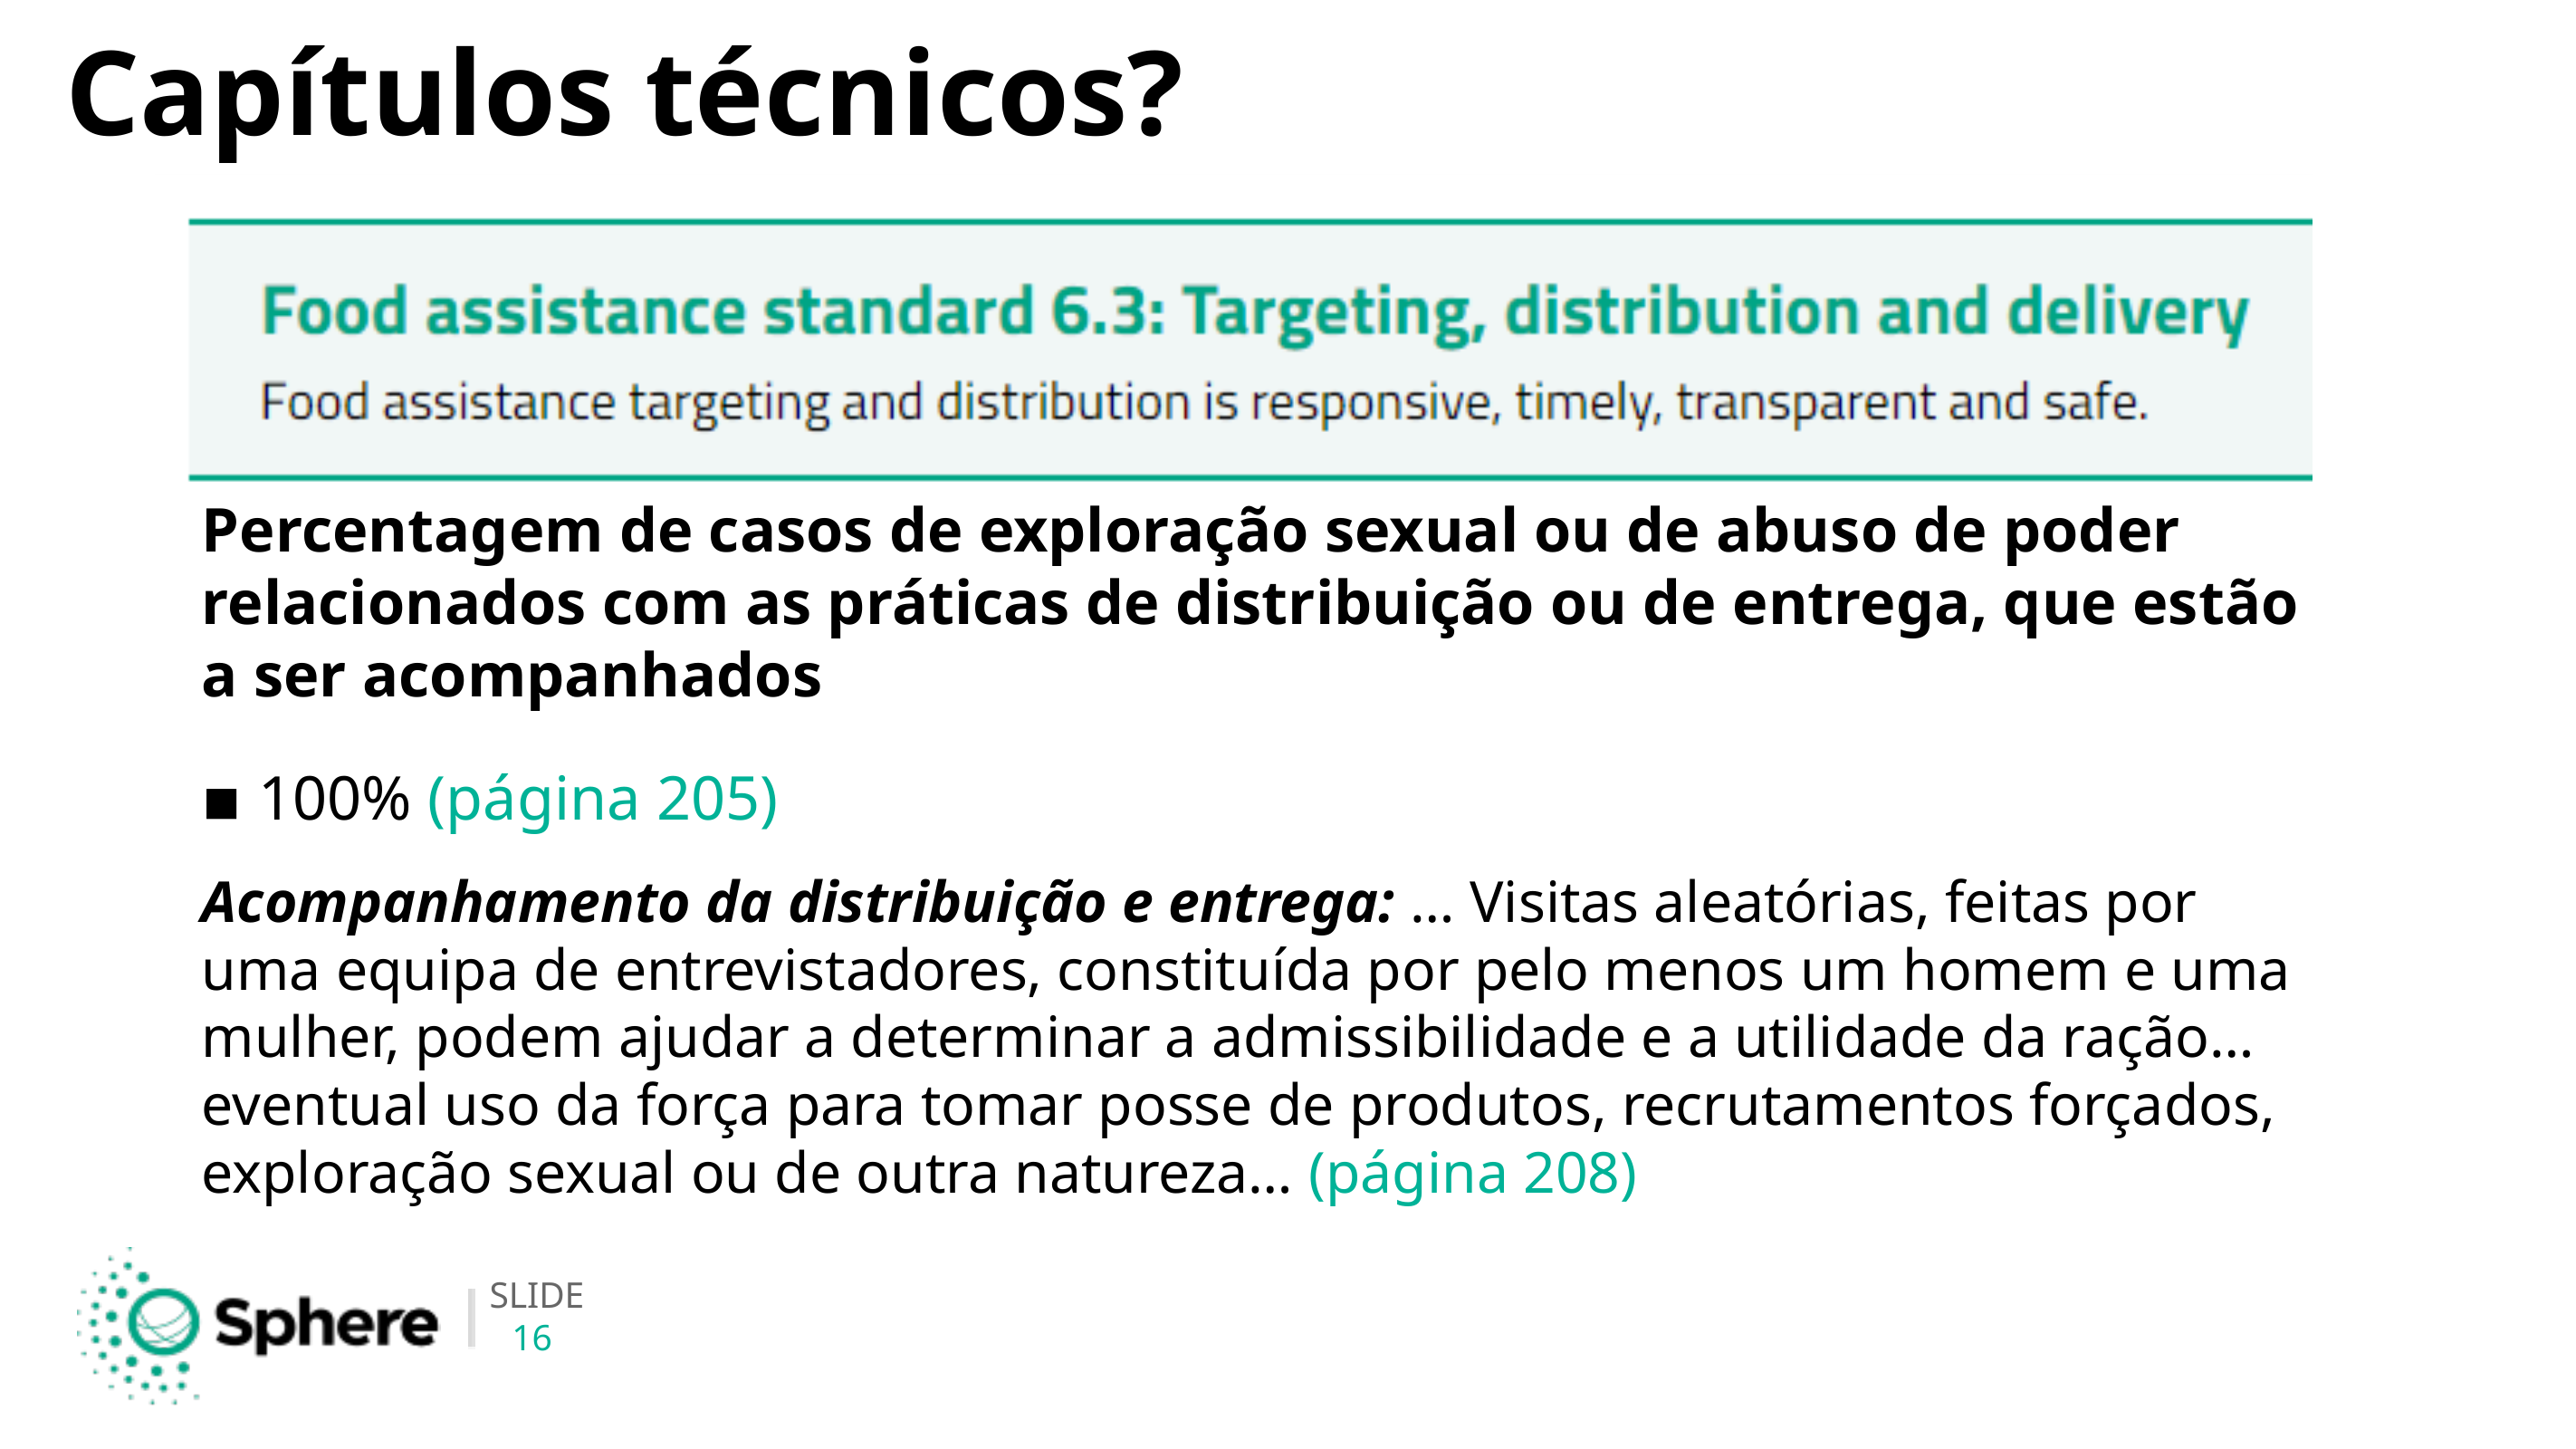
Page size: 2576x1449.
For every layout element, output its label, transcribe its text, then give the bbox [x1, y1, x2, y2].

picture [155, 173, 2313, 552]
list Percentagem de casos de exploração sexual ou de abuso de poder relacionados com as práticas de distribuição ou de entrega, que estão a ser acompanhados ▪ 100% (página 205) [193, 562, 2313, 760]
text_box Acompanhamento da distribuição e entrega: … Visitas aleatórias, feitas por uma equipa de entrevistadores, constituída por pelo menos um homem e uma mulher, podem ajudar a determinar a admissibilidade e a utilidade da ração… eventual uso da força para tomar posse de produtos, recrutamentos forçados, exploração sexual ou de outra natureza… (página 208) [194, 858, 2313, 1265]
picture [77, 1247, 441, 1407]
slide_number 16 [503, 1307, 561, 1367]
title Capítulos técnicos? [57, 10, 2131, 179]
picture [468, 1289, 479, 1349]
